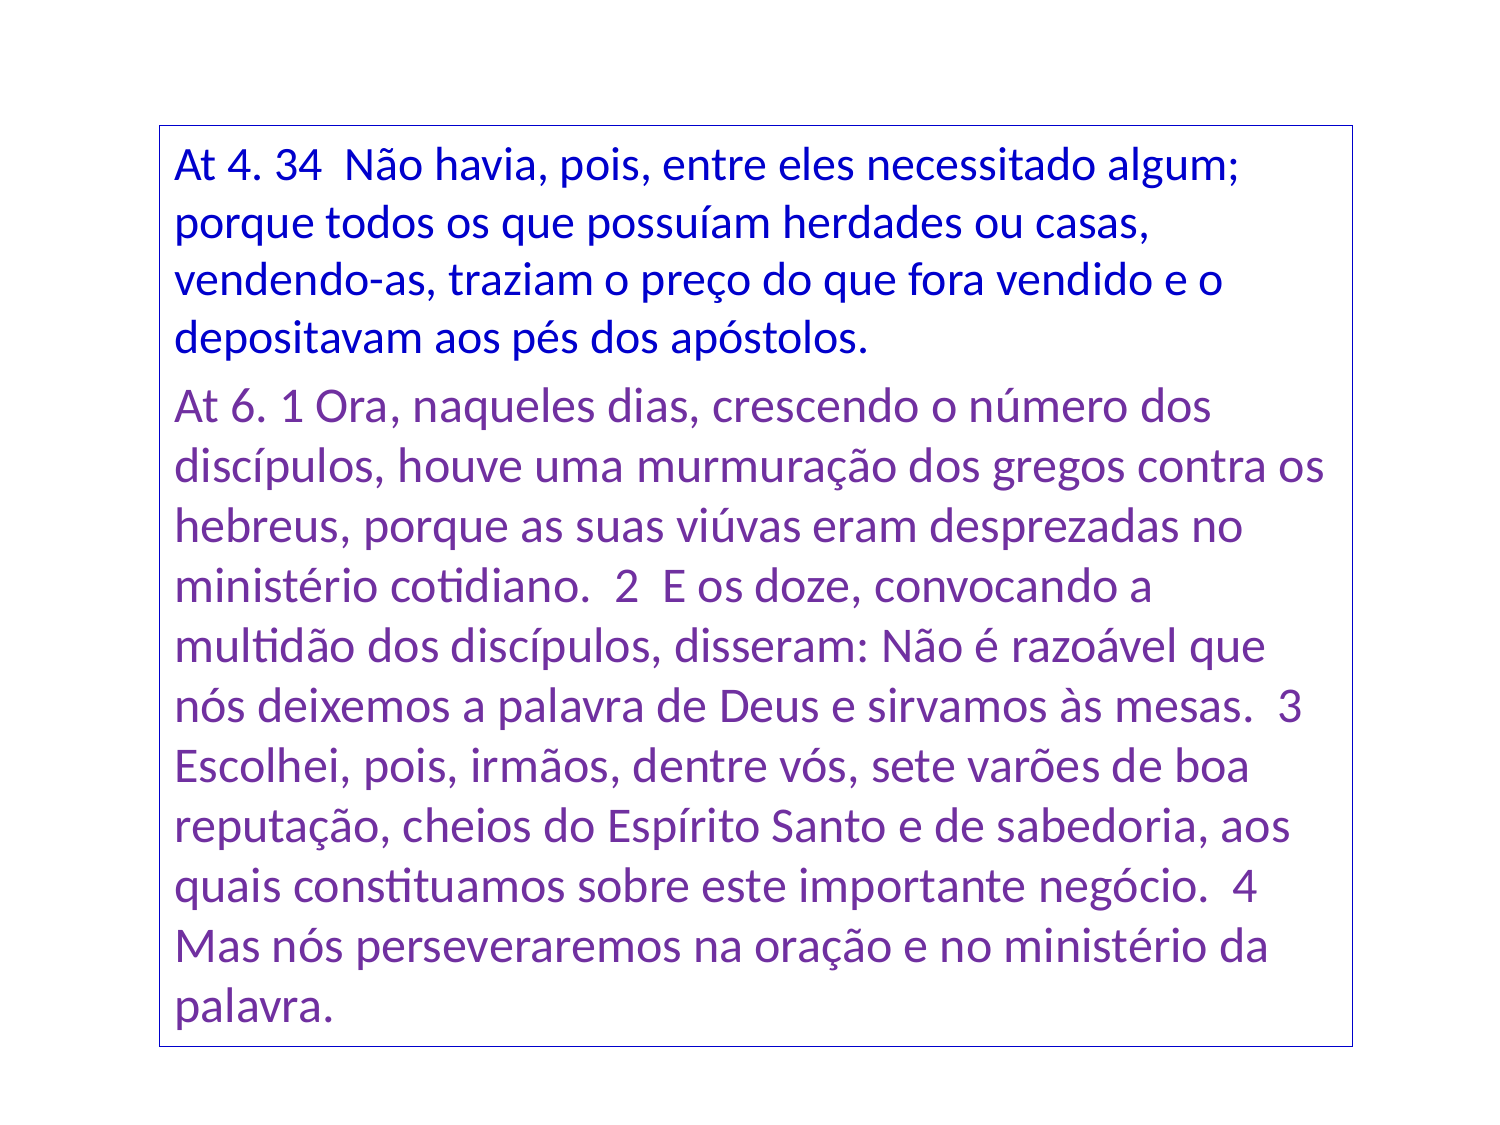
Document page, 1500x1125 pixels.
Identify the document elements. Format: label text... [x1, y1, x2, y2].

list At 4. 34 Não havia, pois, entre eles necessitado algum; porque todos os que possuíam herdades ou casas, vendendo-as, traziam o preço do que fora vendido e o depositavam aos pés dos apóstolos. At 6. 1 Ora, naqueles dias, crescendo o número dos discípulos, houve uma murmuração dos gregos contra os hebreus, porque as suas viúvas eram desprezadas no ministério cotidiano. 2 E os doze, convocando a multidão dos discípulos, disseram: Não é razoável que nós deixemos a palavra de Deus e sirvamos às mesas. 3 Escolhei, pois, irmãos, dentre vós, sete varões de boa reputação, cheios do Espírito Santo e de sabedoria, aos quais constituamos sobre este importante negócio. 4 Mas nós perseveraremos na oração e no ministério da palavra. [159, 125, 1353, 1047]
